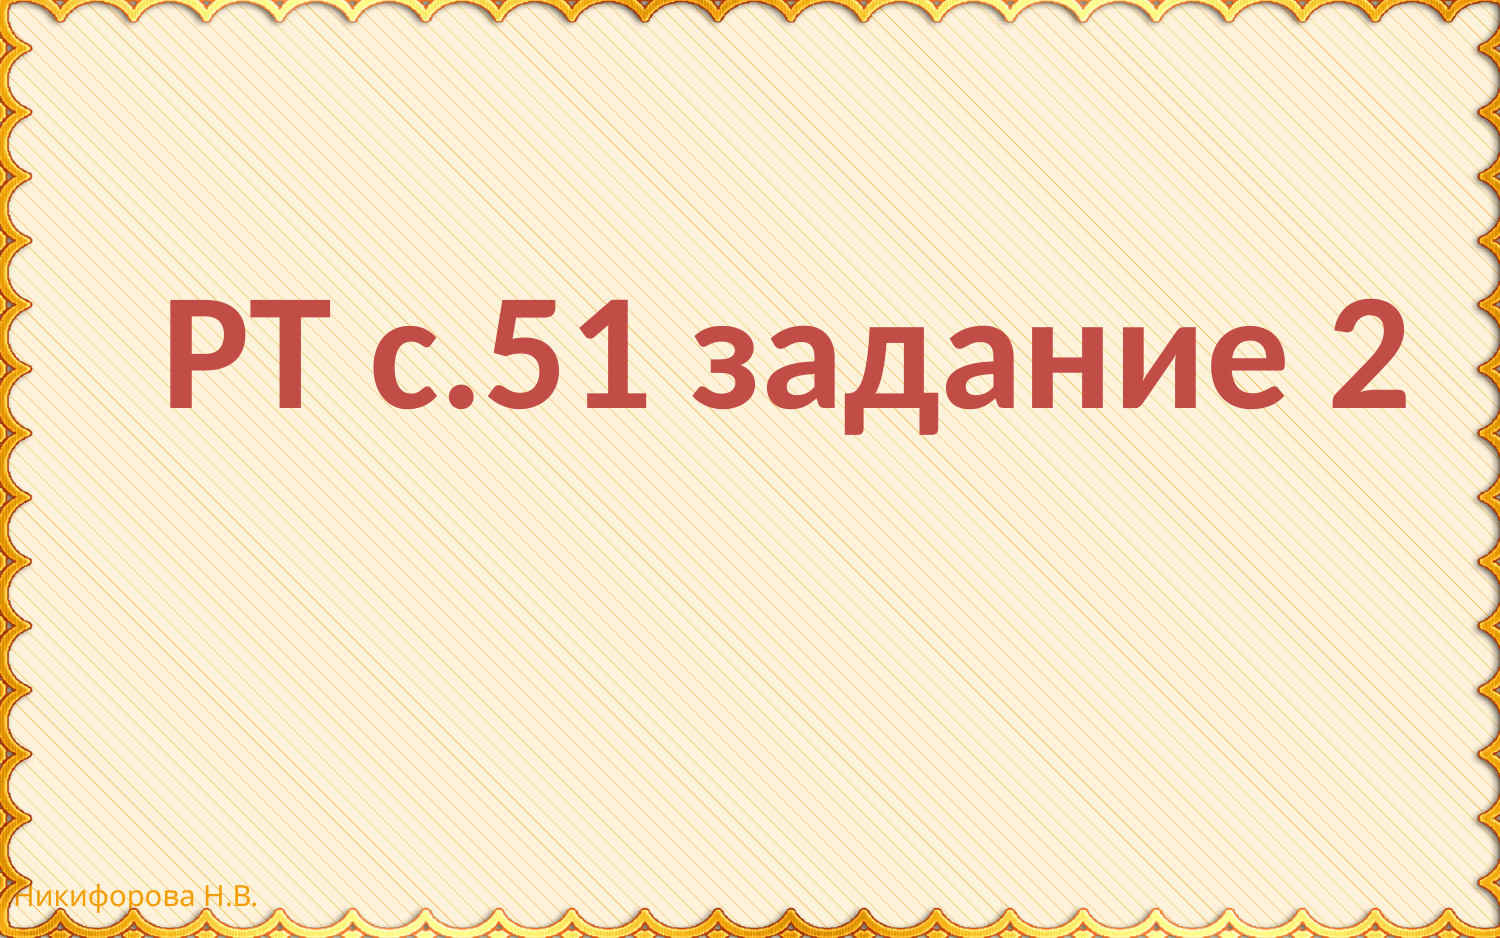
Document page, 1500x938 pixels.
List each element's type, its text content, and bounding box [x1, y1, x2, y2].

picture [0, 0, 1500, 938]
text_box РТ с.51 задание 2 [146, 234, 1429, 450]
